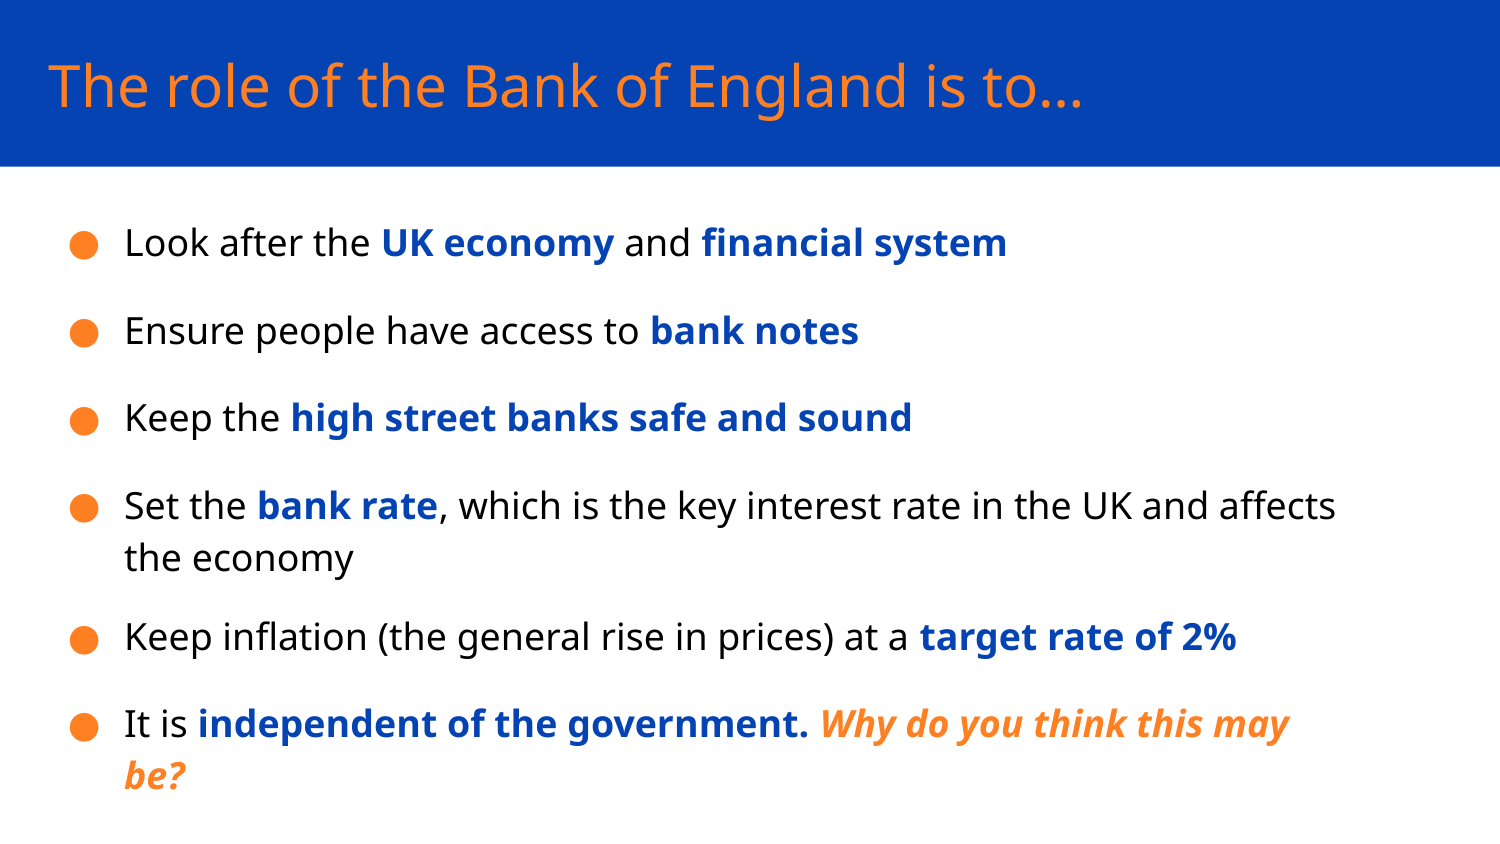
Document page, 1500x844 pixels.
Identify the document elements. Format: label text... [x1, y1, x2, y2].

text_box Set the bank rate, which is the key interest rate in the UK and affects the economy [34, 459, 1361, 591]
text_box Ensure people have access to bank notes [34, 284, 1361, 367]
text_box Look after the UK economy and financial system [34, 197, 1410, 279]
text_box The role of the Bank of England is to… [34, 41, 1346, 127]
text_box It is independent of the government. Why do you think this may be? [34, 678, 1361, 813]
text_box Keep inflation (the general rise in prices) at a target rate of 2% [34, 591, 1361, 673]
text_box Keep the high street banks safe and sound [34, 372, 1361, 455]
